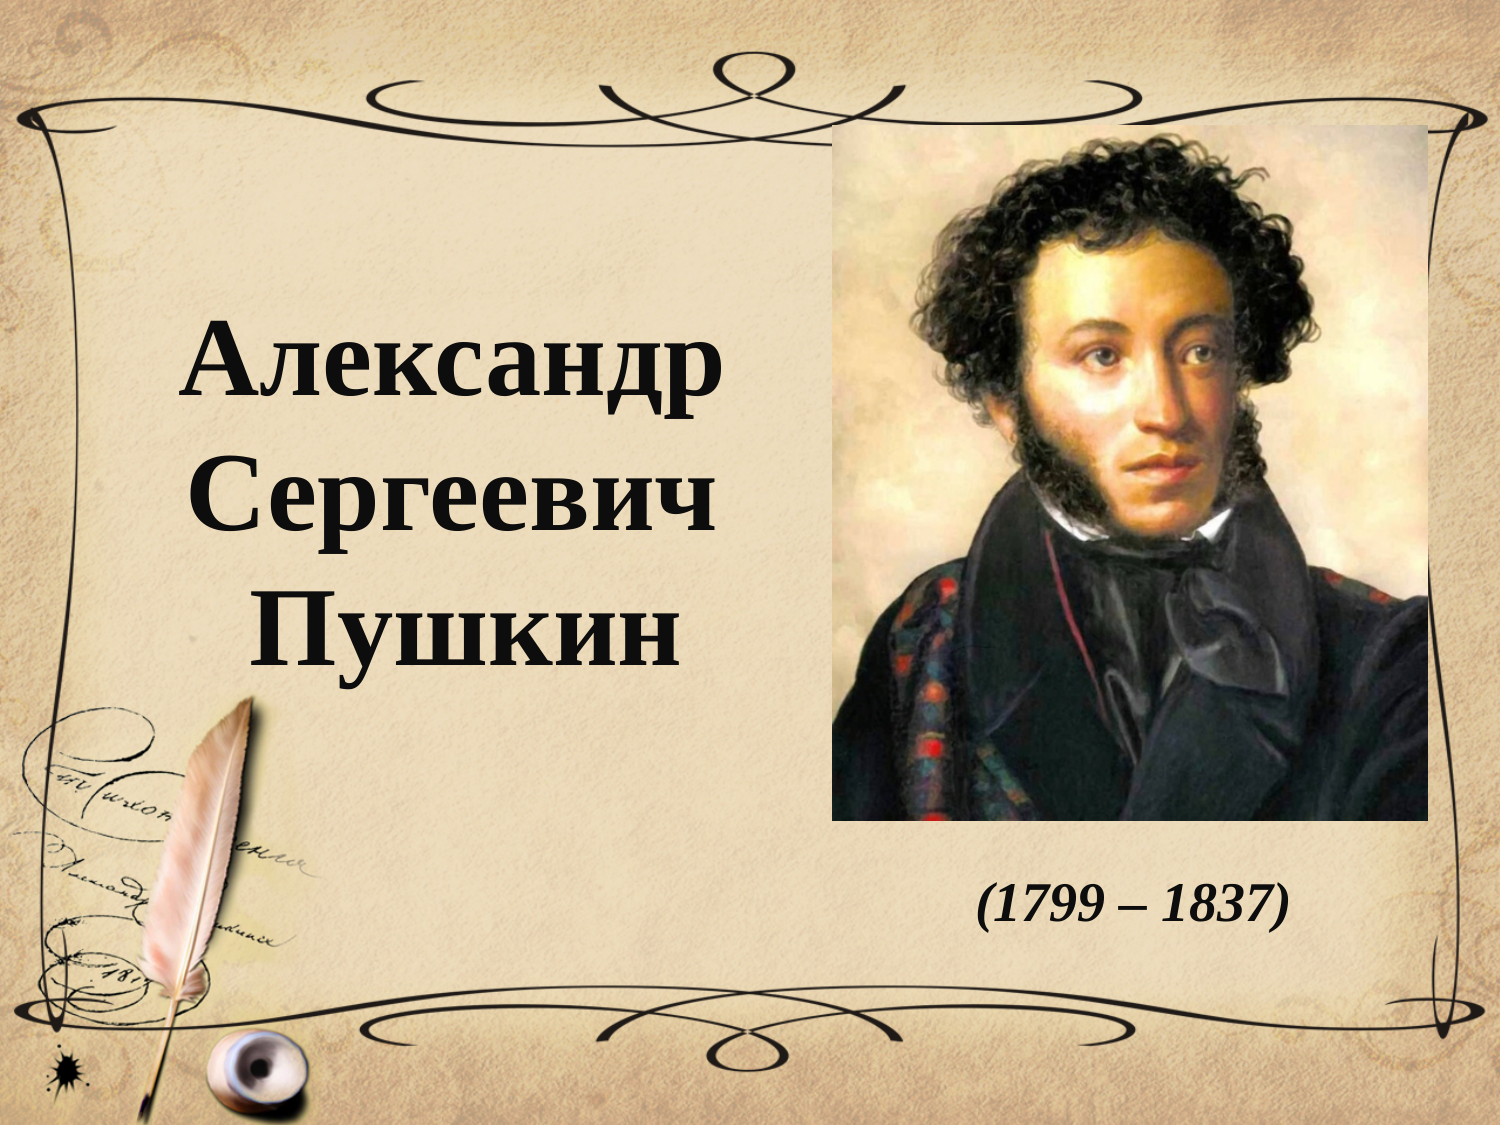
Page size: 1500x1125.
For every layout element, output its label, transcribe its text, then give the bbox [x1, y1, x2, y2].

title Александр Сергеевич Пушкин [88, 278, 827, 693]
subtitle (1799 – 1837) [820, 857, 1447, 941]
picture [0, 0, 1500, 1125]
